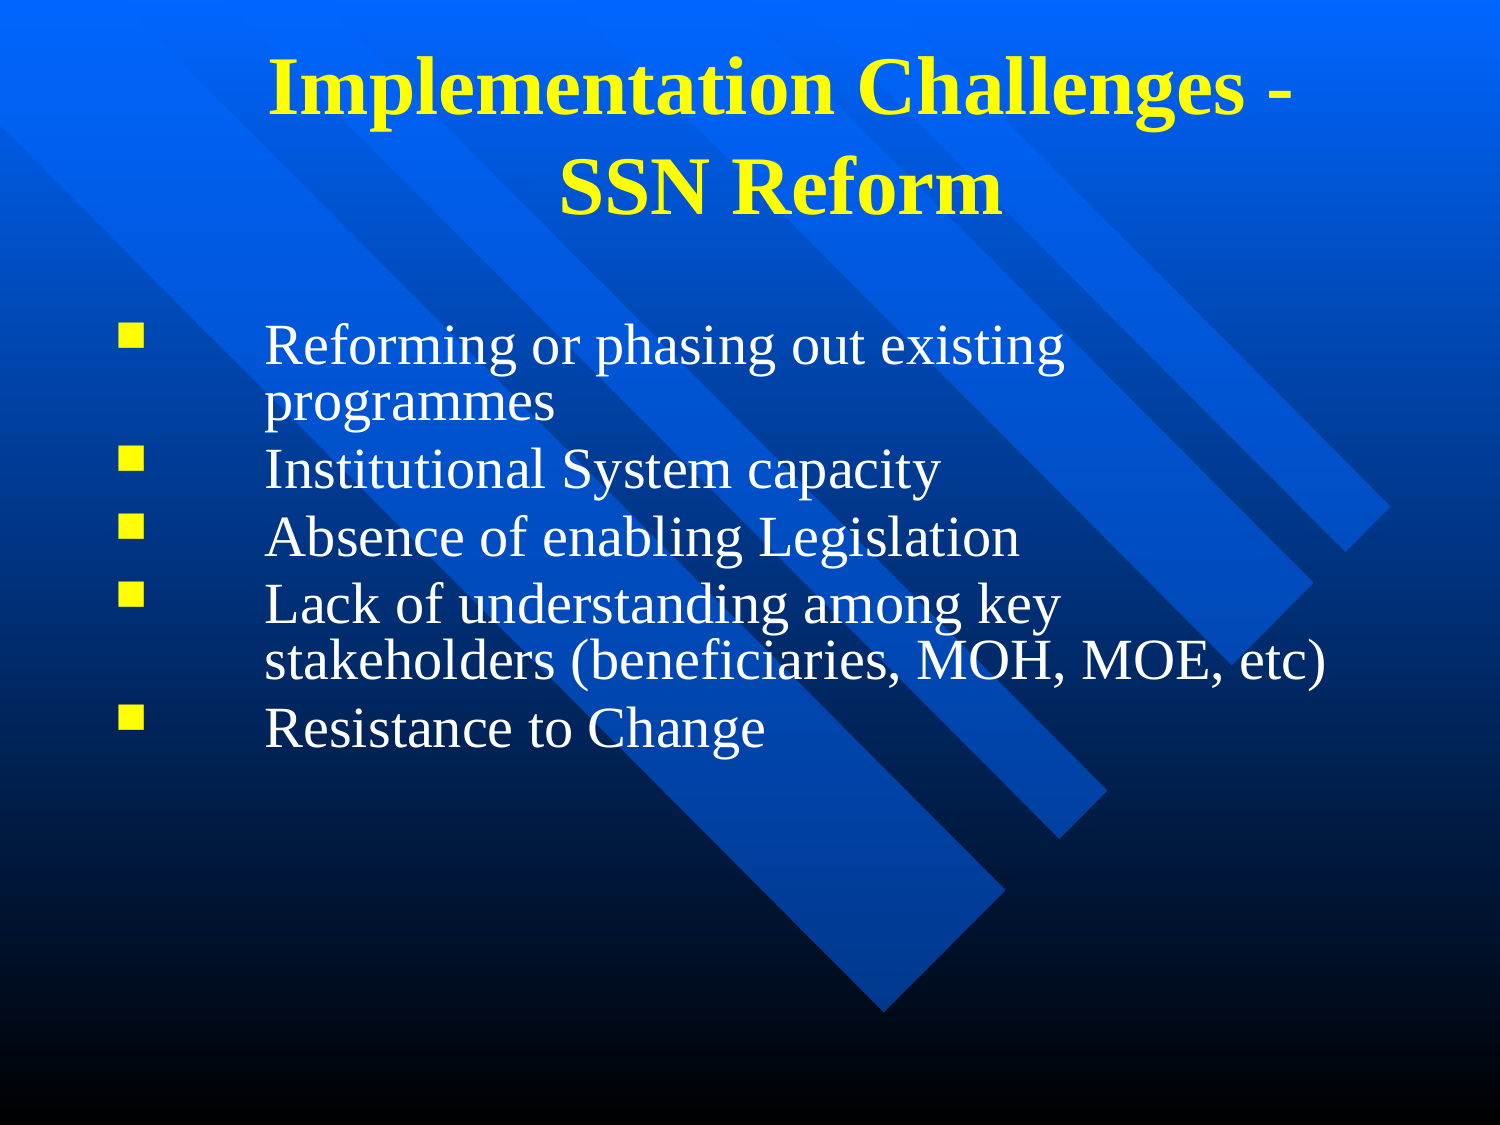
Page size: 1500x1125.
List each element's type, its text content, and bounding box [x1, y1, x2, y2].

title Implementation Challenges - SSN Reform [187, 37, 1376, 226]
list Reforming or phasing out existing programmes Institutional System capacity Absence of enabling Legislation Lack of understanding among key stakeholders (beneficiaries, MOH, MOE, etc) Resistance to Change [99, 311, 1363, 1026]
